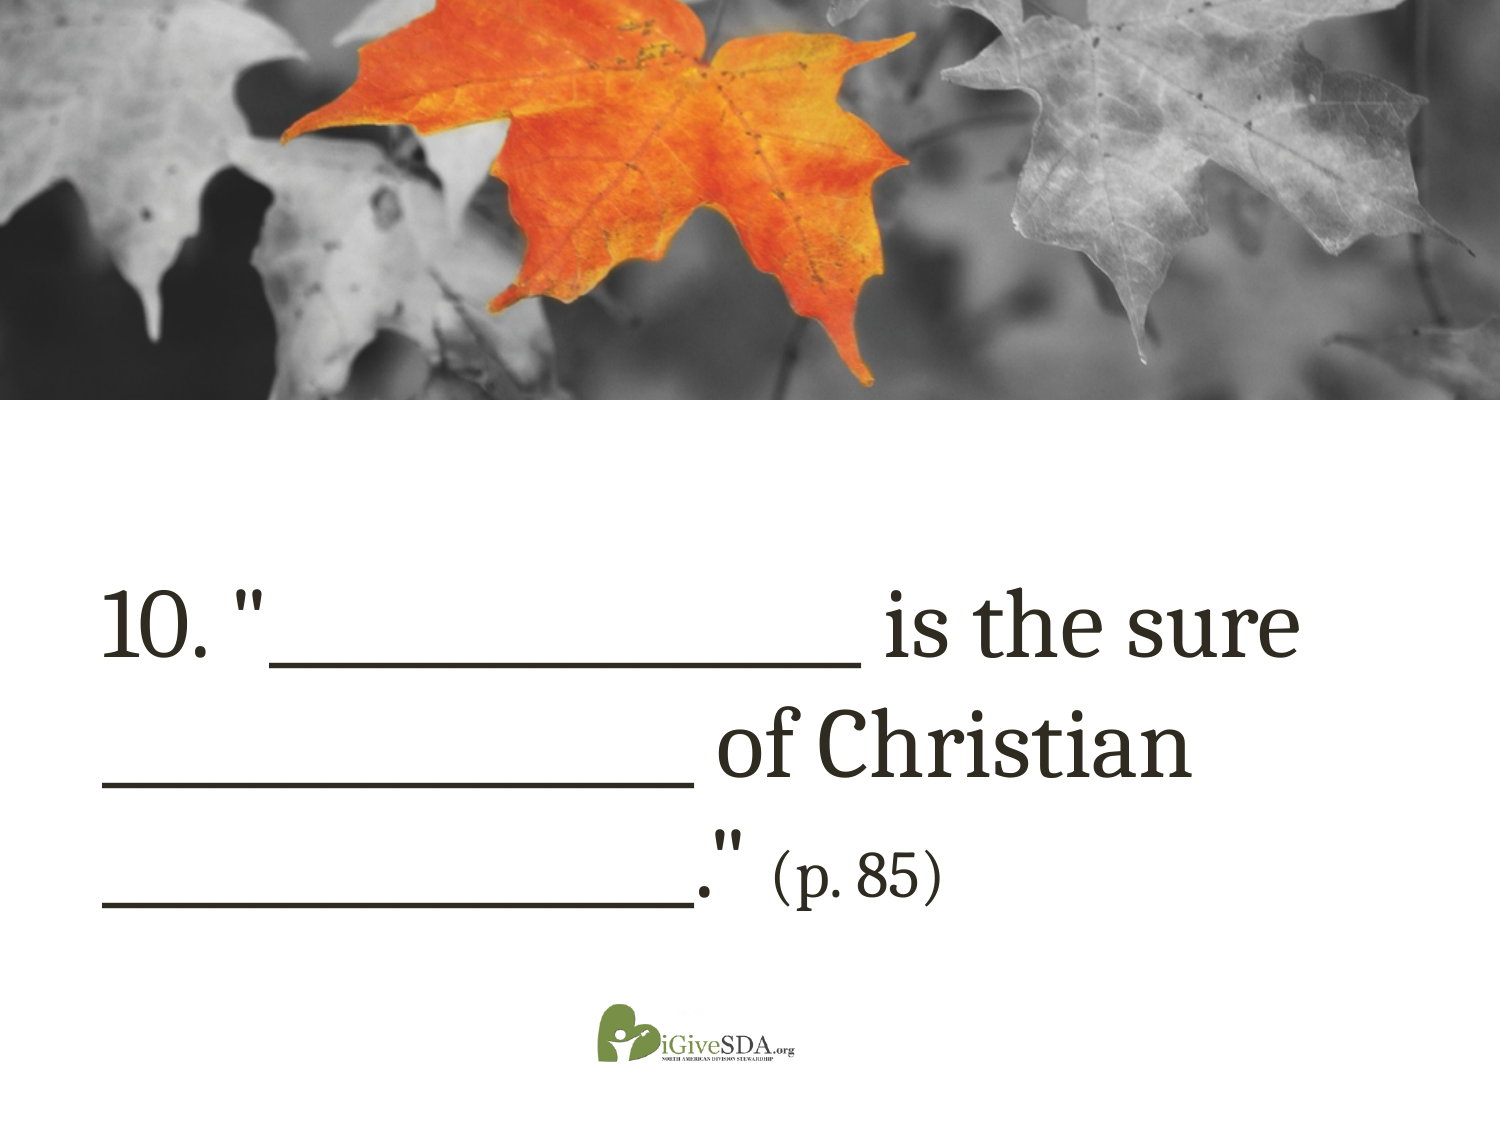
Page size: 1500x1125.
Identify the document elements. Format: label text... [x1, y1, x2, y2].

title 10. "________________ is the sure ________________ of Christian ________________." (p. 85) [87, 450, 1388, 1025]
picture [580, 1025, 804, 1077]
picture [0, 0, 1500, 400]
